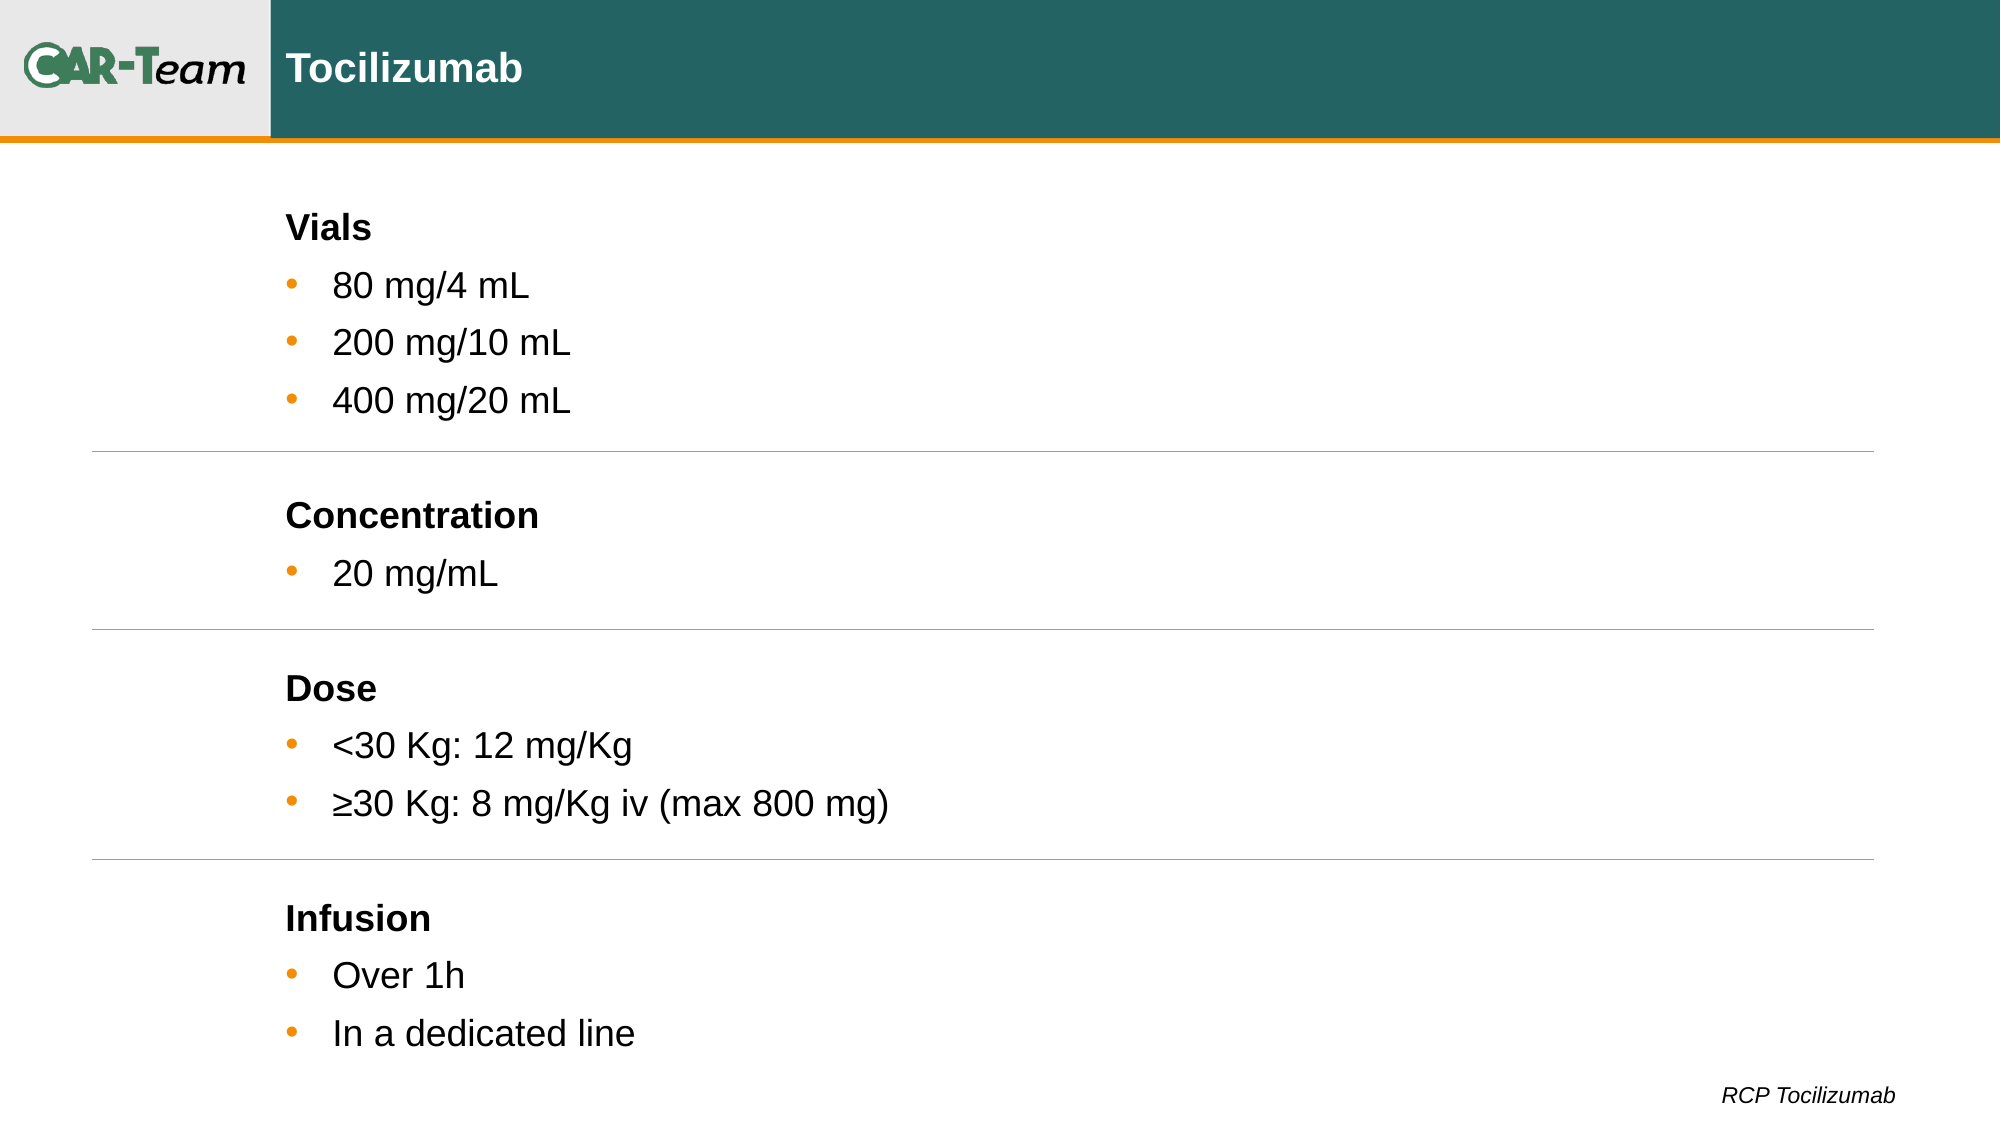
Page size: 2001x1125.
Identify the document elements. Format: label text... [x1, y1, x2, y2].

picture [24, 42, 245, 88]
text_box Vials 80 mg/4 mL 200 mg/10 mL 400 mg/20 mL Concentration 20 mg/mL Dose <30 Kg: 12 mg/Kg ≥30 Kg: 8 mg/Kg iv (max 800 mg) Infusion Over 1h In a dedicated line [270, 860, 1168, 1042]
title Tocilizumab [270, 0, 1996, 139]
text_box Vials 80 mg/4 mL 200 mg/10 mL 400 mg/20 mL Concentration 20 mg/mL Dose <30 Kg: 12 mg/Kg ≥30 Kg: 8 mg/Kg iv (max 800 mg) Infusion Over 1h In a dedicated line [270, 452, 1168, 629]
text_box Vials 80 mg/4 mL 200 mg/10 mL 400 mg/20 mL Concentration 20 mg/mL Dose <30 Kg: 12 mg/Kg ≥30 Kg: 8 mg/Kg iv (max 800 mg) Infusion Over 1h In a dedicated line [270, 630, 1168, 859]
text_box RCP Tocilizumab [106, 1042, 1911, 1123]
text_box Vials 80 mg/4 mL 200 mg/10 mL 400 mg/20 mL Concentration 20 mg/mL Dose <30 Kg: 12 mg/Kg ≥30 Kg: 8 mg/Kg iv (max 800 mg) Infusion Over 1h In a dedicated line [270, 195, 1168, 451]
